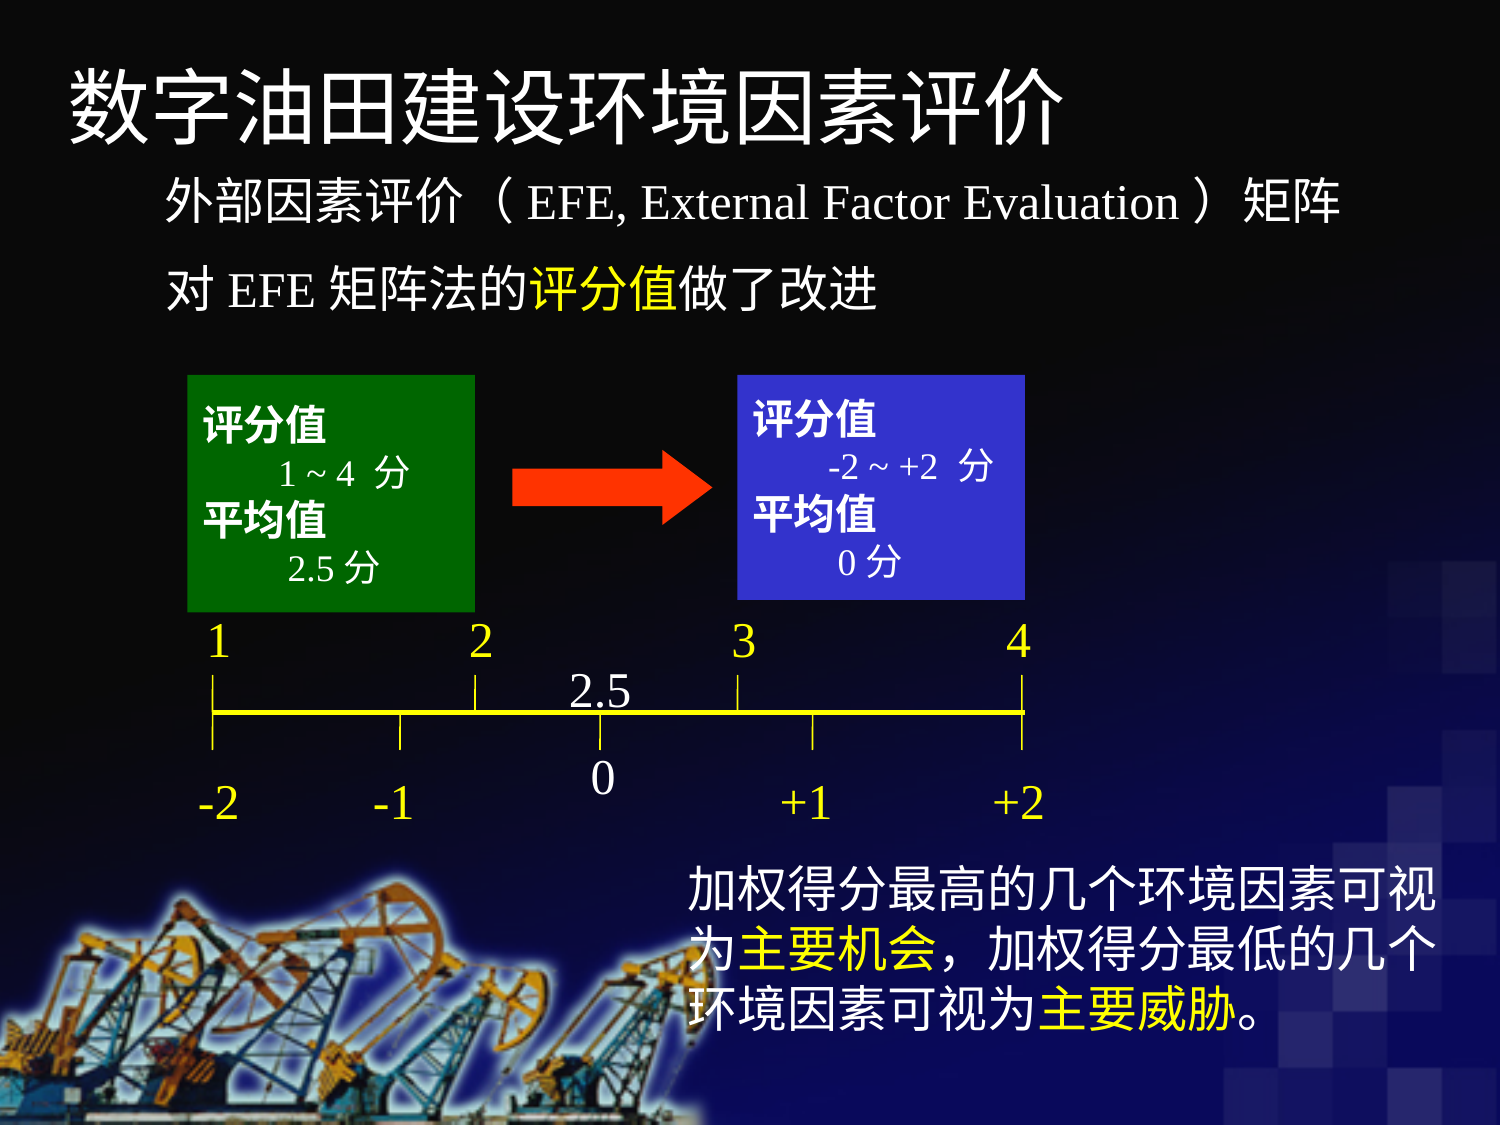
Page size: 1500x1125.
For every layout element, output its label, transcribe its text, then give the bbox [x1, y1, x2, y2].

picture [0, 0, 1500, 1125]
text_box +2 [974, 762, 1063, 838]
text_box 评分值 -2 ~ +2 分 平均值 0分 [737, 374, 1025, 600]
text_box 对EFE矩阵法的评分值做了改进 [150, 249, 894, 325]
text_box 评分值 1 ~ 4 分 平均值 2.5分 [187, 374, 475, 613]
text_box 加权得分最高的几个环境因素可视为主要机会，加权得分最低的几个环境因素可视为主要威胁。 [672, 849, 1500, 1045]
text_box 数字油田建设环境因素评价 [52, 67, 1138, 163]
text_box 1 [174, 599, 263, 675]
text_box 0 [559, 737, 647, 813]
text_box 2.5 [549, 649, 650, 725]
text_box 外部因素评价（EFE, External Factor Evaluation）矩阵 [149, 162, 1357, 238]
text_box 3 [699, 599, 788, 675]
text_box 2 [437, 599, 525, 675]
text_box -1 [349, 762, 438, 838]
text_box -2 [174, 762, 263, 838]
text_box +1 [762, 762, 850, 838]
text_box 4 [974, 599, 1063, 675]
text_box [512, 449, 713, 525]
